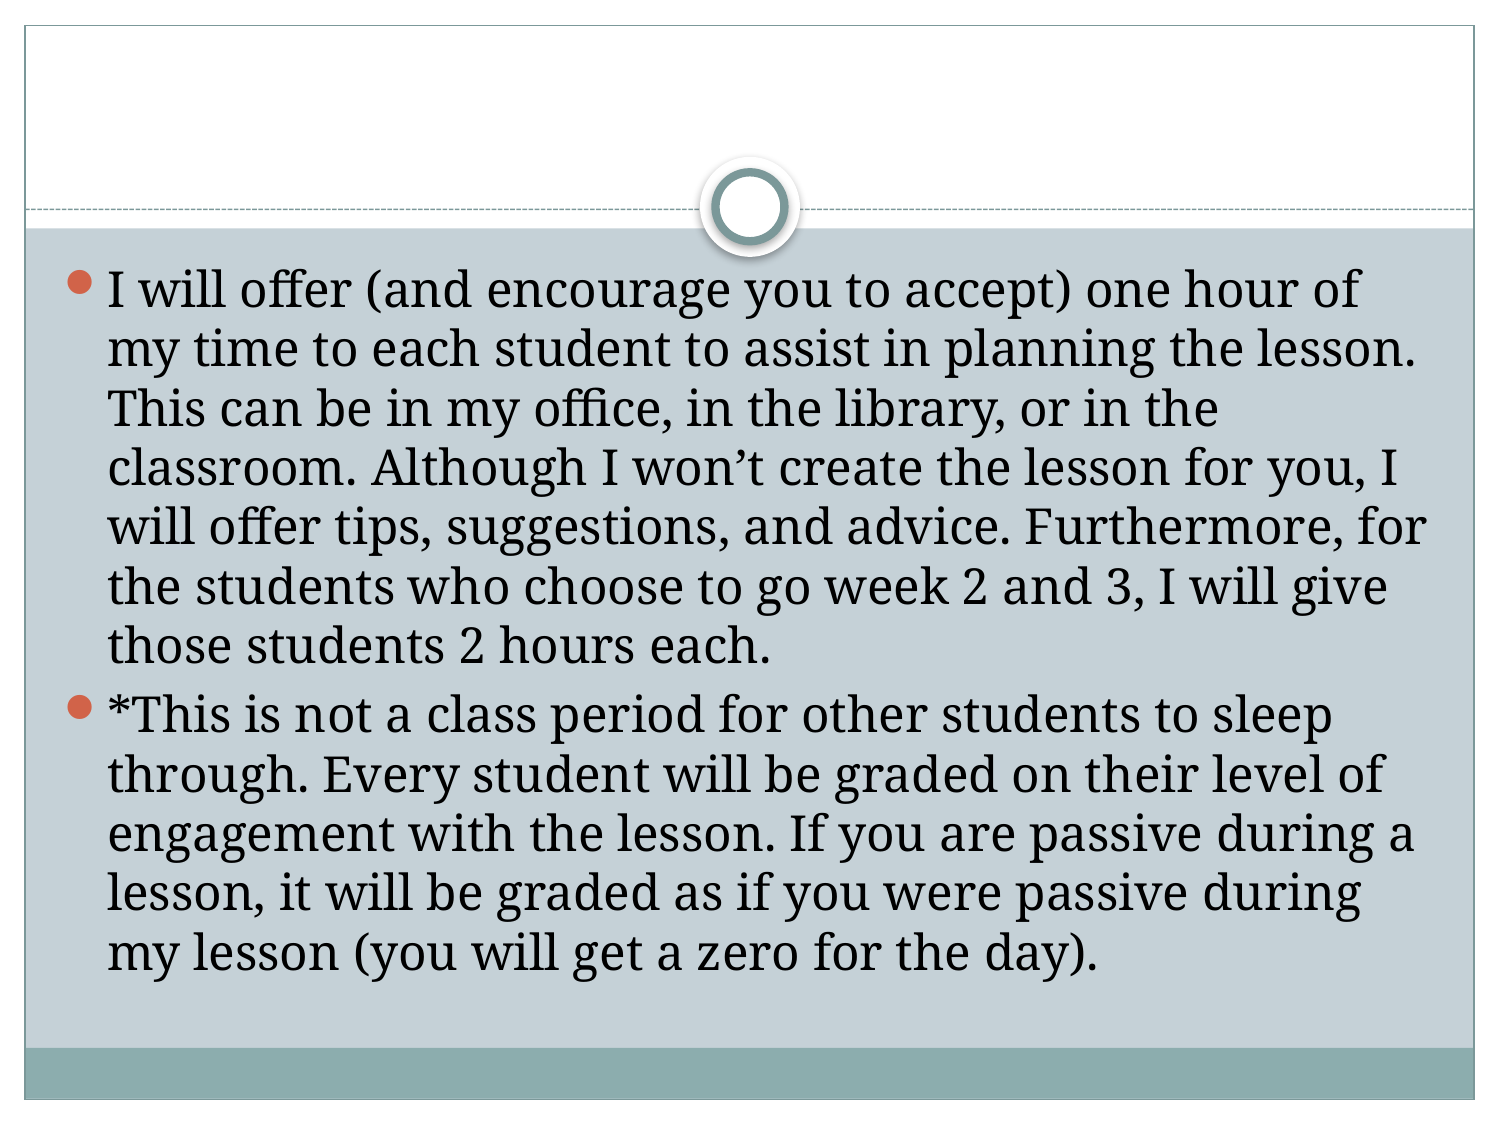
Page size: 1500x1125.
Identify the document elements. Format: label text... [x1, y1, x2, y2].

list I will offer (and encourage you to accept) one hour of my time to each student to assist in planning the lesson. This can be in my office, in the library, or in the classroom. Although I won’t create the lesson for you, I will offer tips, suggestions, and advice. Furthermore, for the students who choose to go week 2 and 3, I will give those students 2 hours each. *This is not a class period for other students to sleep through. Every student will be graded on their level of engagement with the lesson. If you are passive during a lesson, it will be graded as if you were passive during my lesson (you will get a zero for the day). [49, 250, 1445, 1001]
